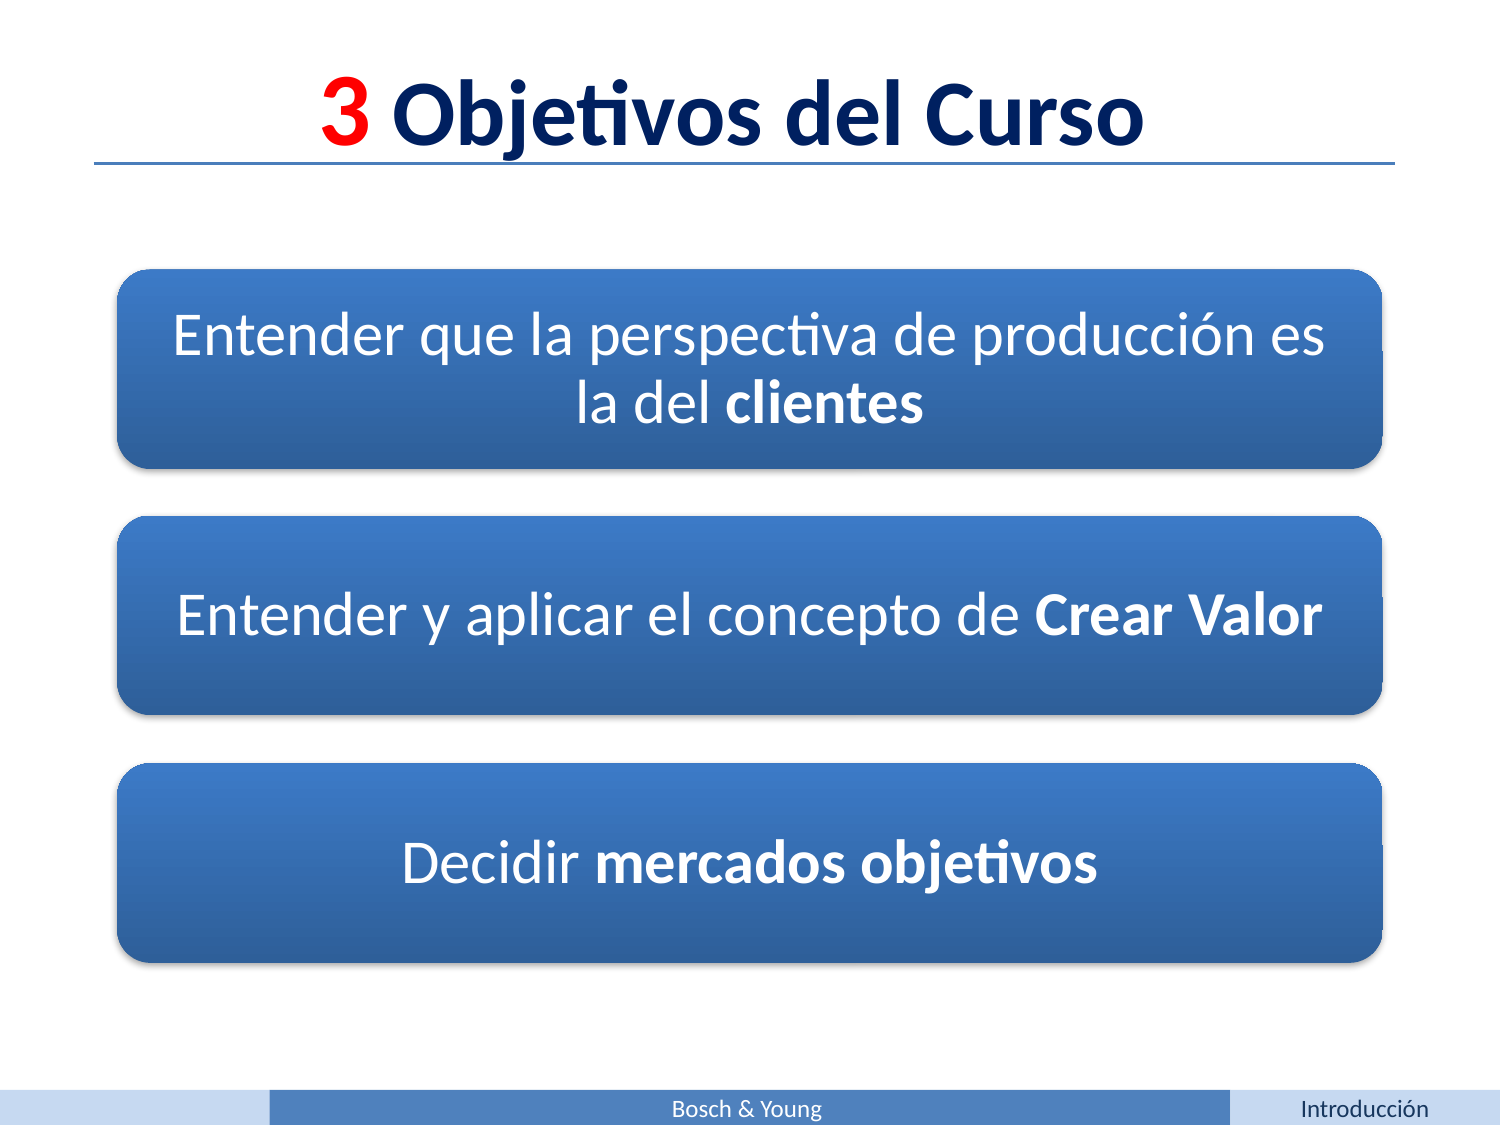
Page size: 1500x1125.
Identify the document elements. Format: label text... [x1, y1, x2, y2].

text_box 3 Objetivos del Curso [46, 34, 1418, 175]
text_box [116, 269, 1383, 997]
text_box Introducción [1228, 1088, 1500, 1125]
text_box [0, 1088, 272, 1125]
text_box Bosch & Young [272, 1088, 1228, 1125]
